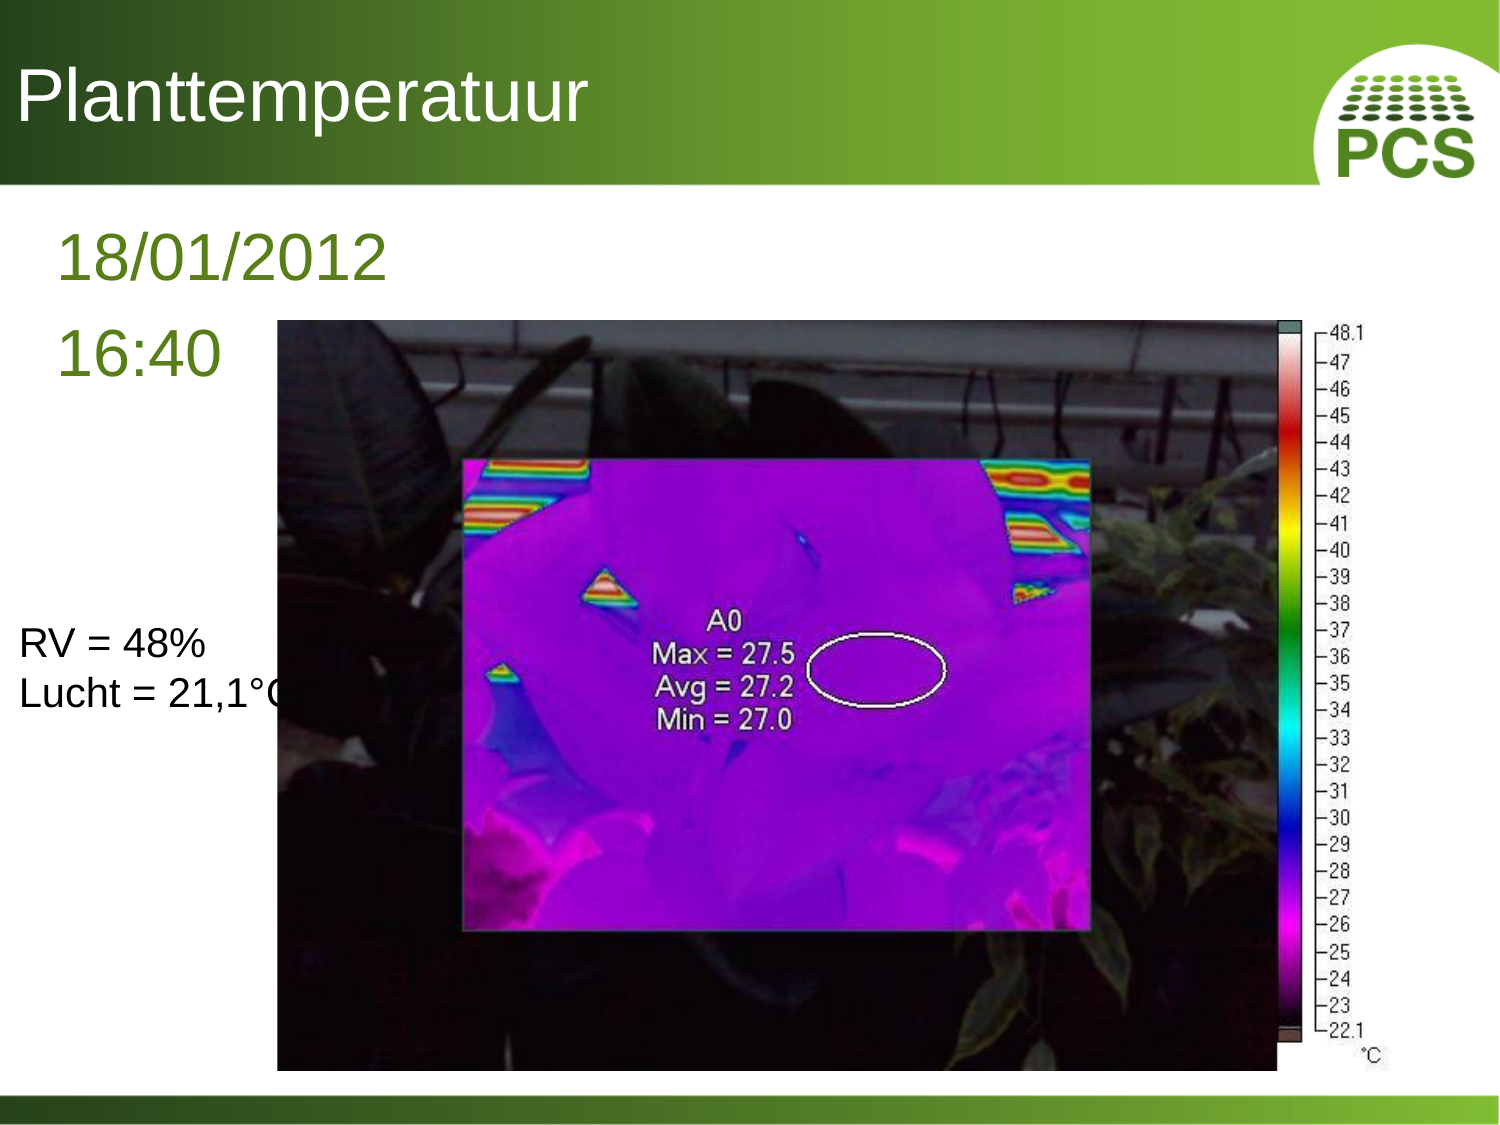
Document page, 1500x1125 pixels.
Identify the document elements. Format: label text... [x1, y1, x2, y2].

picture [0, 0, 1500, 1125]
text_box C [265, 670, 277, 717]
text_box 18/01/2012 16:40 [54, 195, 392, 390]
text_box [277, 320, 1465, 1071]
text_box RV = 48% Lucht = 21,1° [16, 614, 268, 717]
title Planttemperatuur [12, 44, 593, 235]
